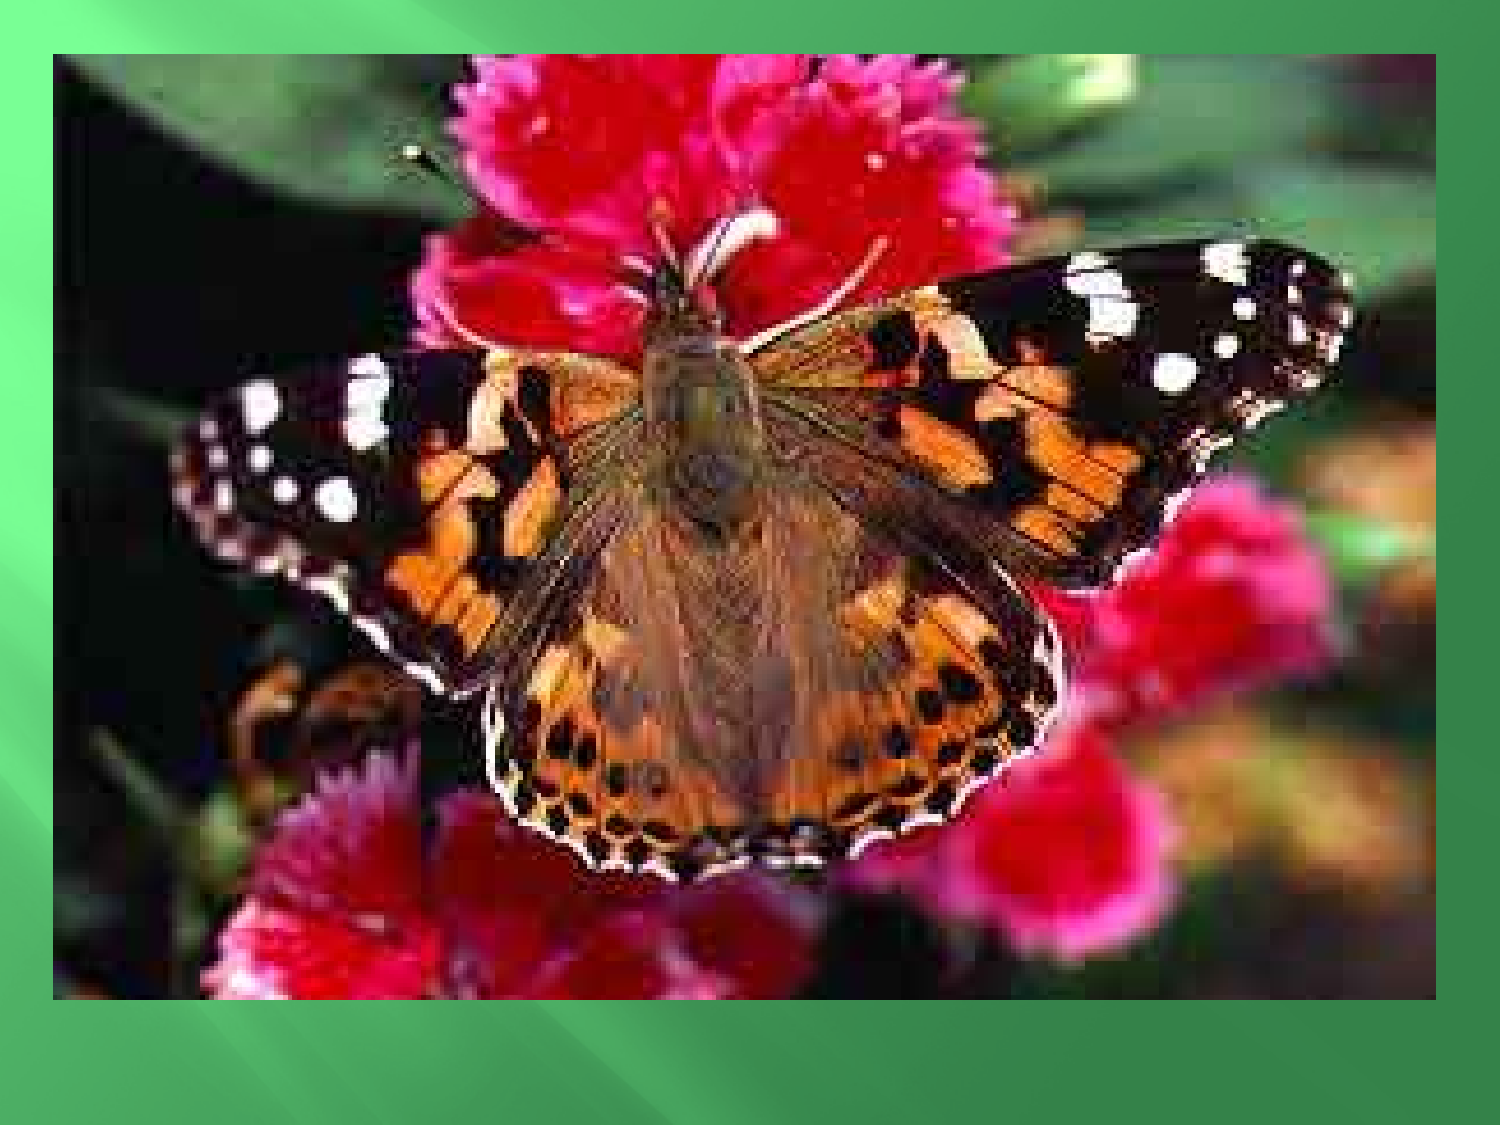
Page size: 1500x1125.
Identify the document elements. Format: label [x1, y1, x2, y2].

picture [52, 54, 1436, 1000]
